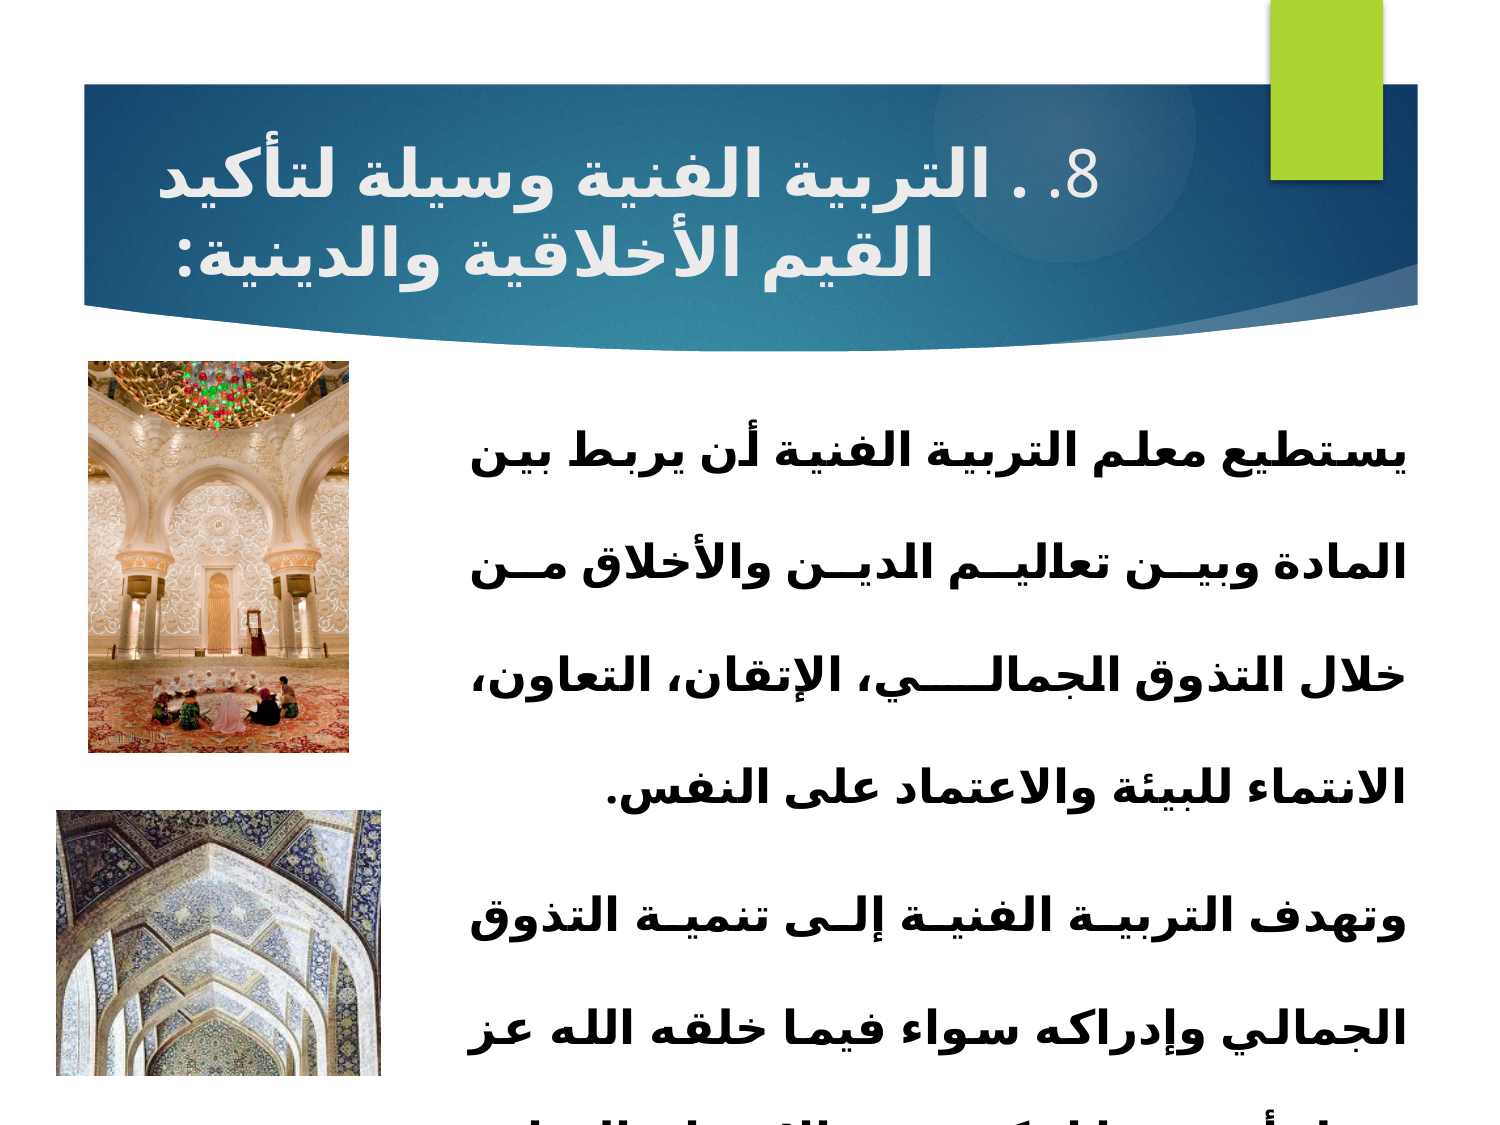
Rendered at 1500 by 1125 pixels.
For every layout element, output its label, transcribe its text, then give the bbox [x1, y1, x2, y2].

title 8. . التربية الفنية وسيلة لتأكيد القيم الأخلاقية والدينية: [142, 152, 1183, 269]
picture [56, 810, 382, 1077]
text_box يستطيع معلم التربية الفنية أن يربط بين المادة وبين تعاليم الدين والأخلاق من خلال التذوق الجمالي، الإتقان، التعاون، الانتماء للبيئة والاعتماد على النفس. وتهدف التربية الفنية إلى تنمية التذوق الجمالي وإدراكه سواء فيما خلقه الله عز وجل أو فيما ابتكرته يد الإنسان الفنان، والدين الإسلامي واضح في اهتمامه بالجمال والتزيين والتأمل. [454, 355, 1424, 1125]
picture [88, 361, 349, 753]
